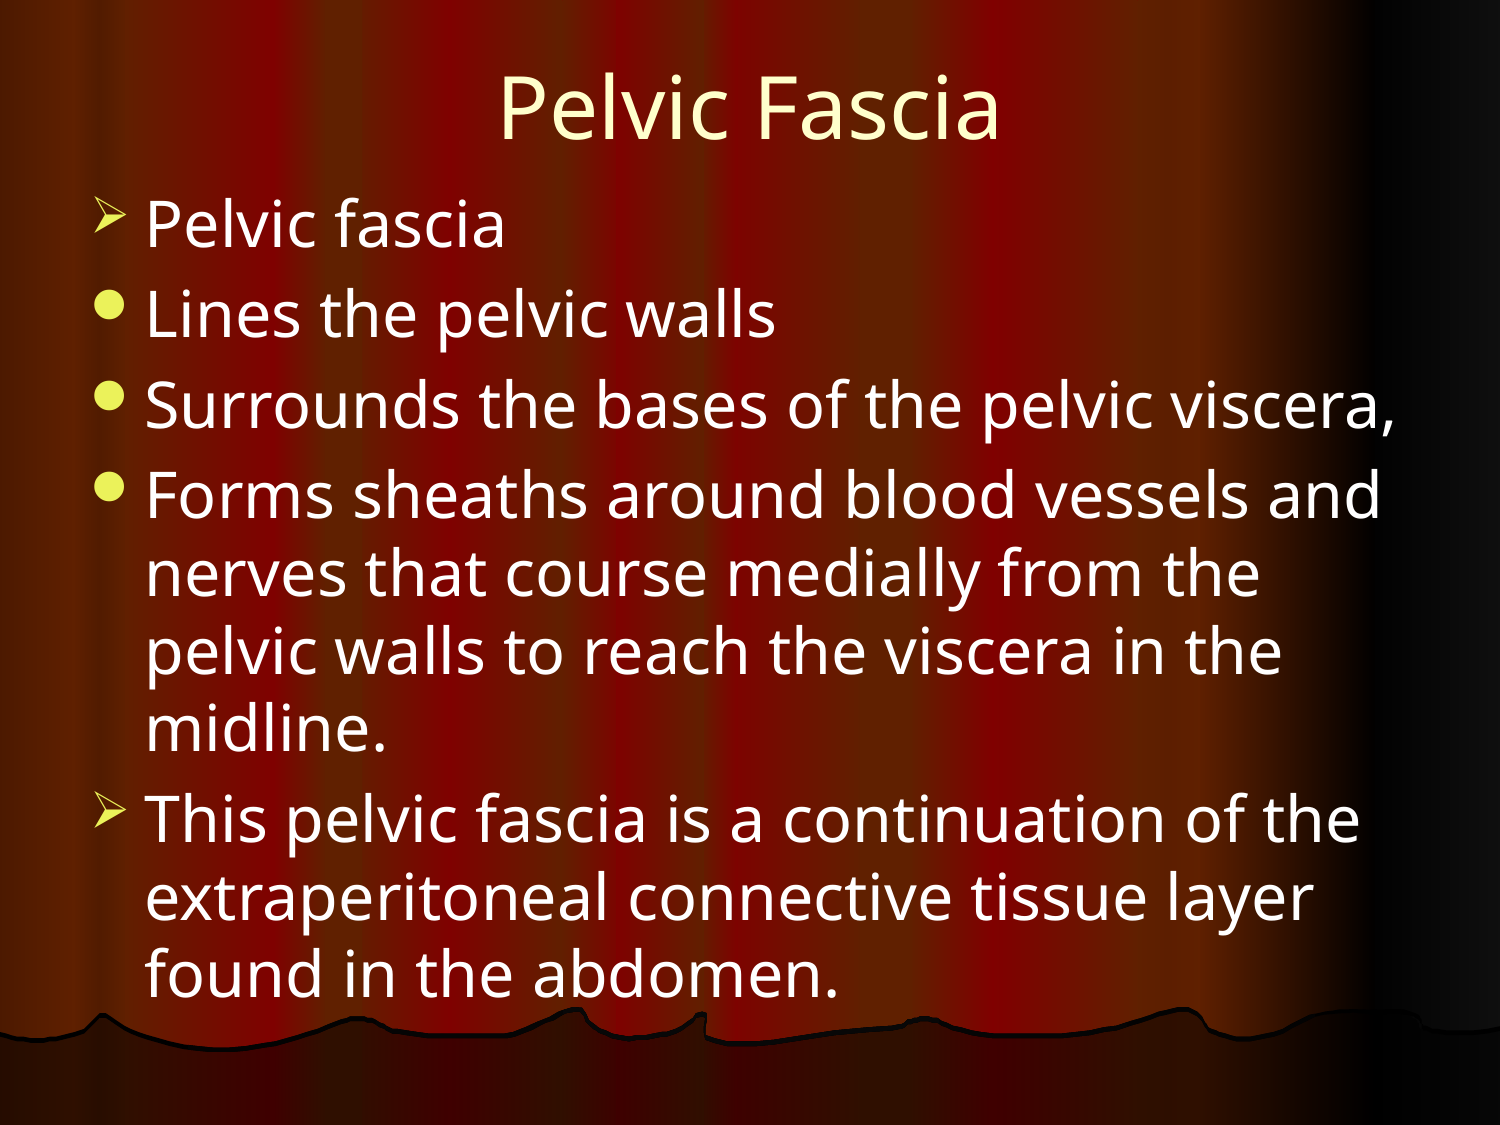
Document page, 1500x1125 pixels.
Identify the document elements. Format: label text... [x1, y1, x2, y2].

title Pelvic Fascia [74, 45, 1426, 163]
list Pelvic fascia Lines the pelvic walls Surrounds the bases of the pelvic viscera, Forms sheaths around blood vessels and nerves that course medially from the pelvic walls to reach the viscera in the midline. This pelvic fascia is a continuation of the extraperitoneal connective tissue layer found in the abdomen. [74, 174, 1426, 1101]
